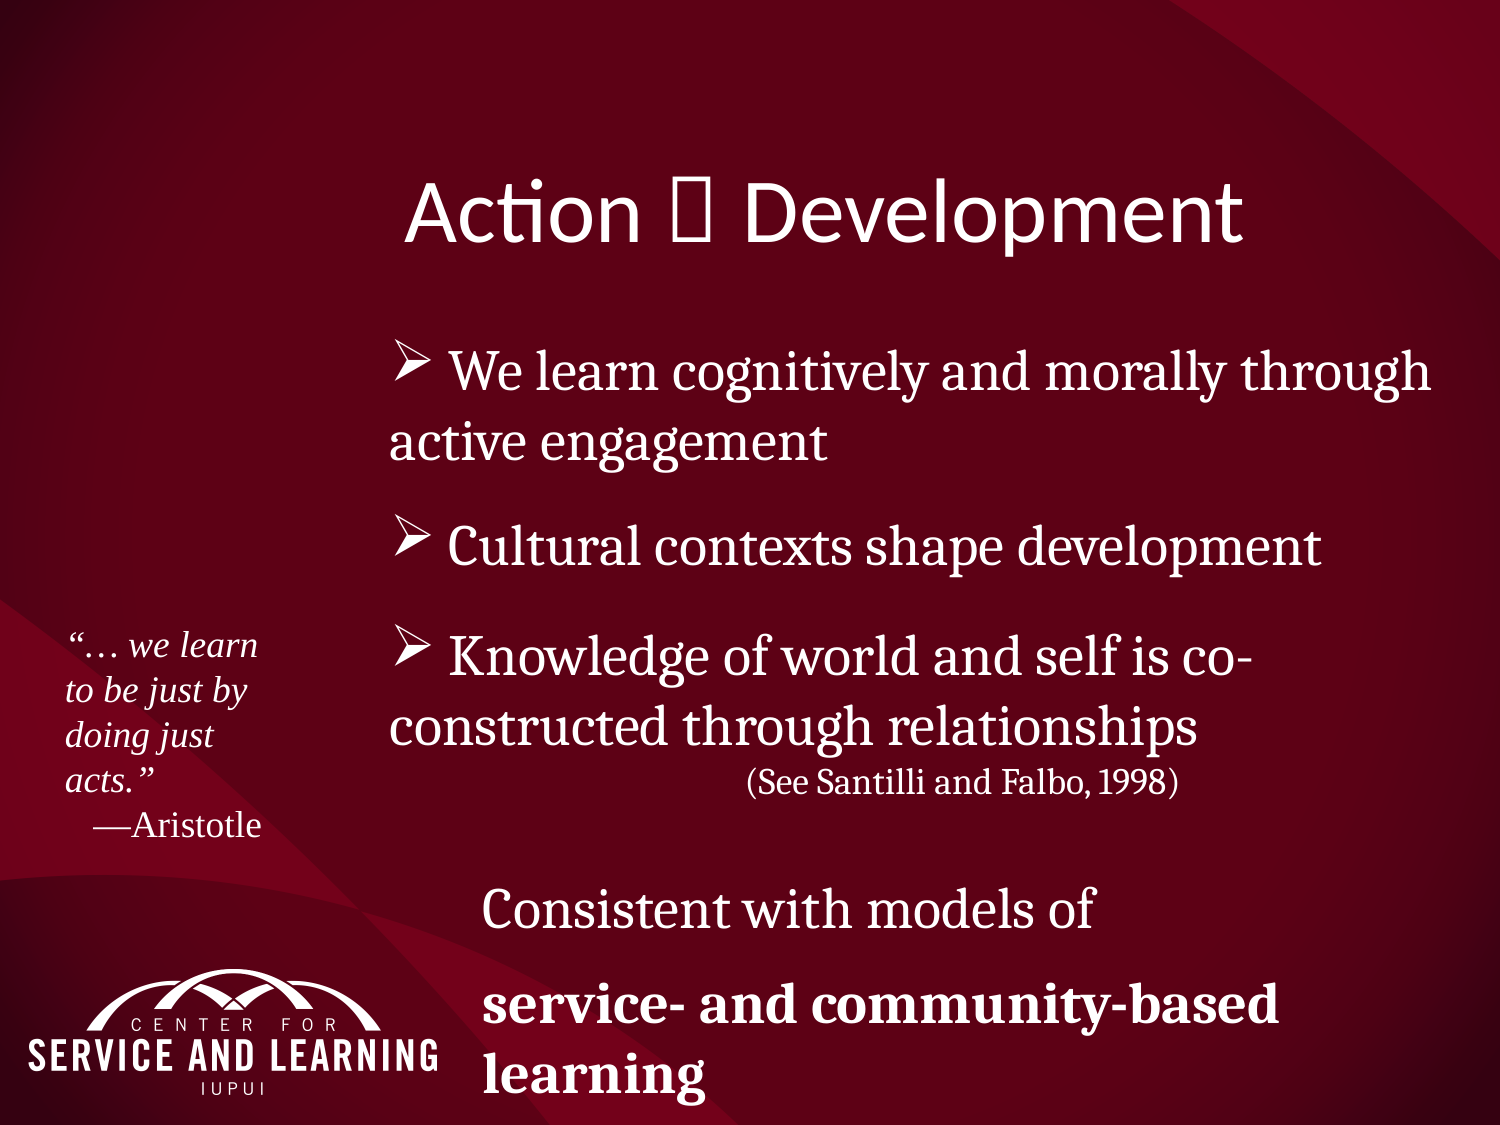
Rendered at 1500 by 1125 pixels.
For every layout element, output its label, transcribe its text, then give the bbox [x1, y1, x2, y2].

text_box “… we learn to be just by doing just acts.” —Aristotle [49, 612, 296, 853]
picture [0, 0, 1500, 1125]
text_box Consistent with models of service- and community-based learning [468, 862, 1500, 1113]
text_box We learn cognitively and morally through active engagement Cultural contexts shape development Knowledge of world and self is co-constructed through relationships (See Santilli and Falbo, 1998) [375, 324, 1463, 855]
title Action  Development [225, 125, 1425, 288]
